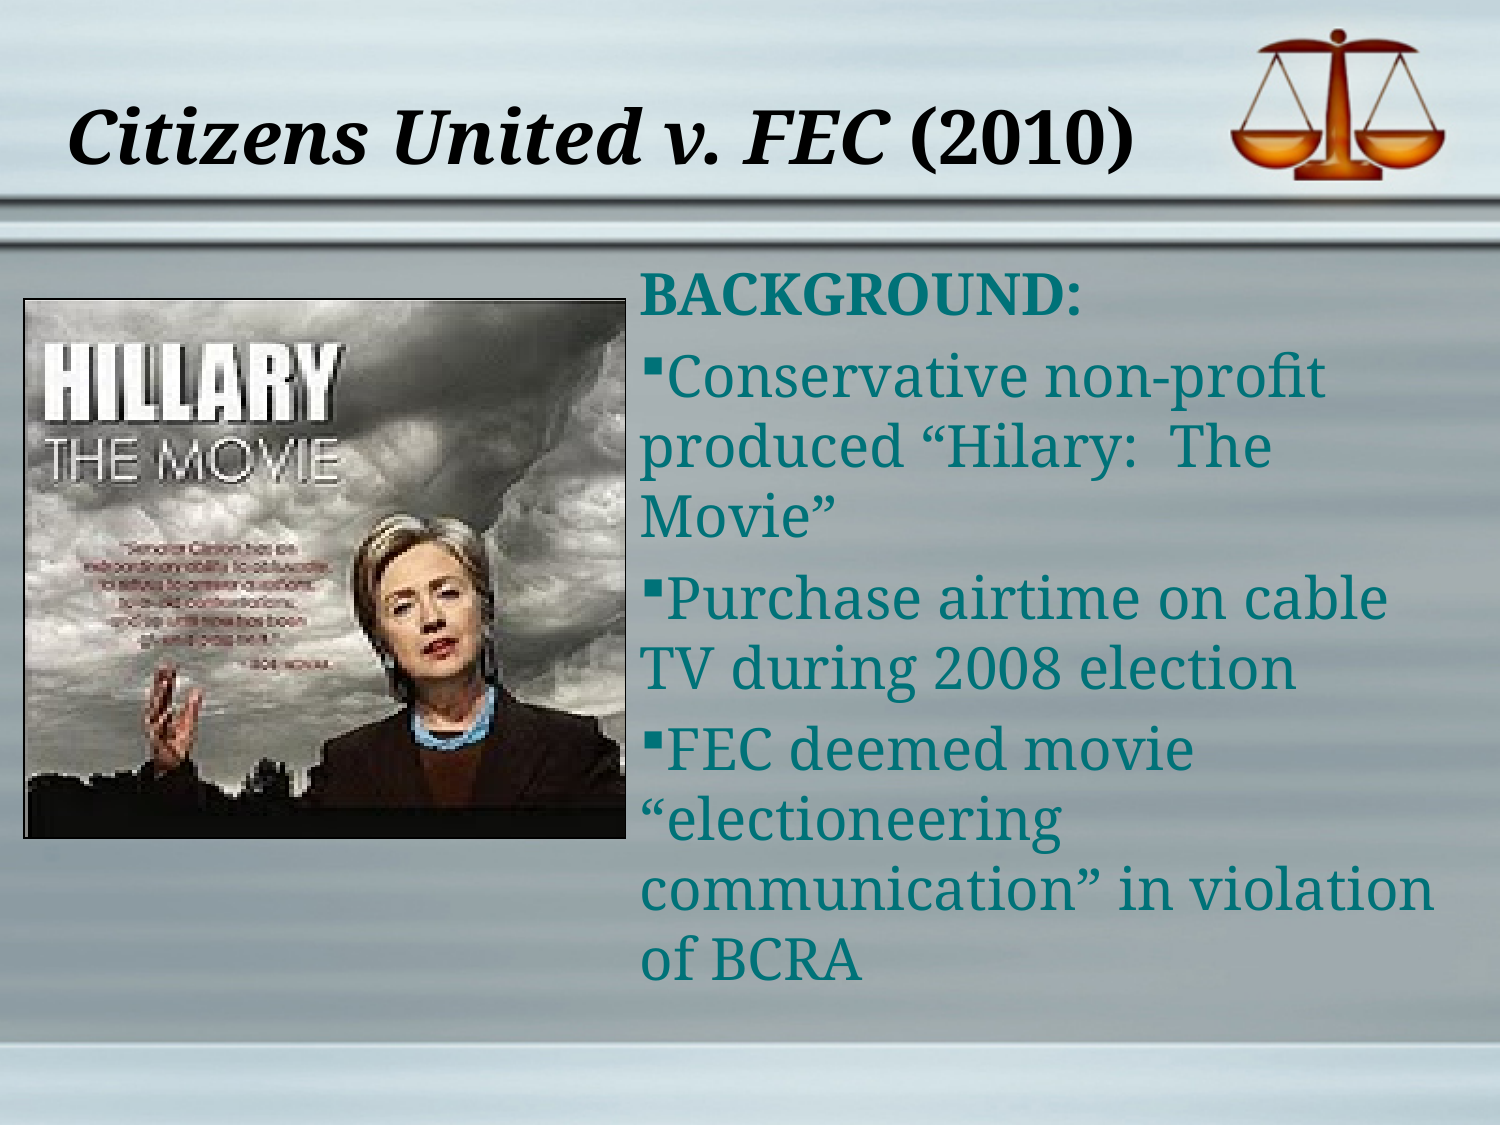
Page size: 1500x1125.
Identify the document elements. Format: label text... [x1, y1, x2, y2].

picture [0, 0, 1500, 1125]
list BACKGROUND: Conservative non-profit produced “Hilary: The Movie” Purchase airtime on cable TV during 2008 election FEC deemed movie “electioneering communication” in violation of BCRA [624, 249, 1488, 1025]
title Citizens United v. FEC (2010) [50, 24, 1238, 188]
